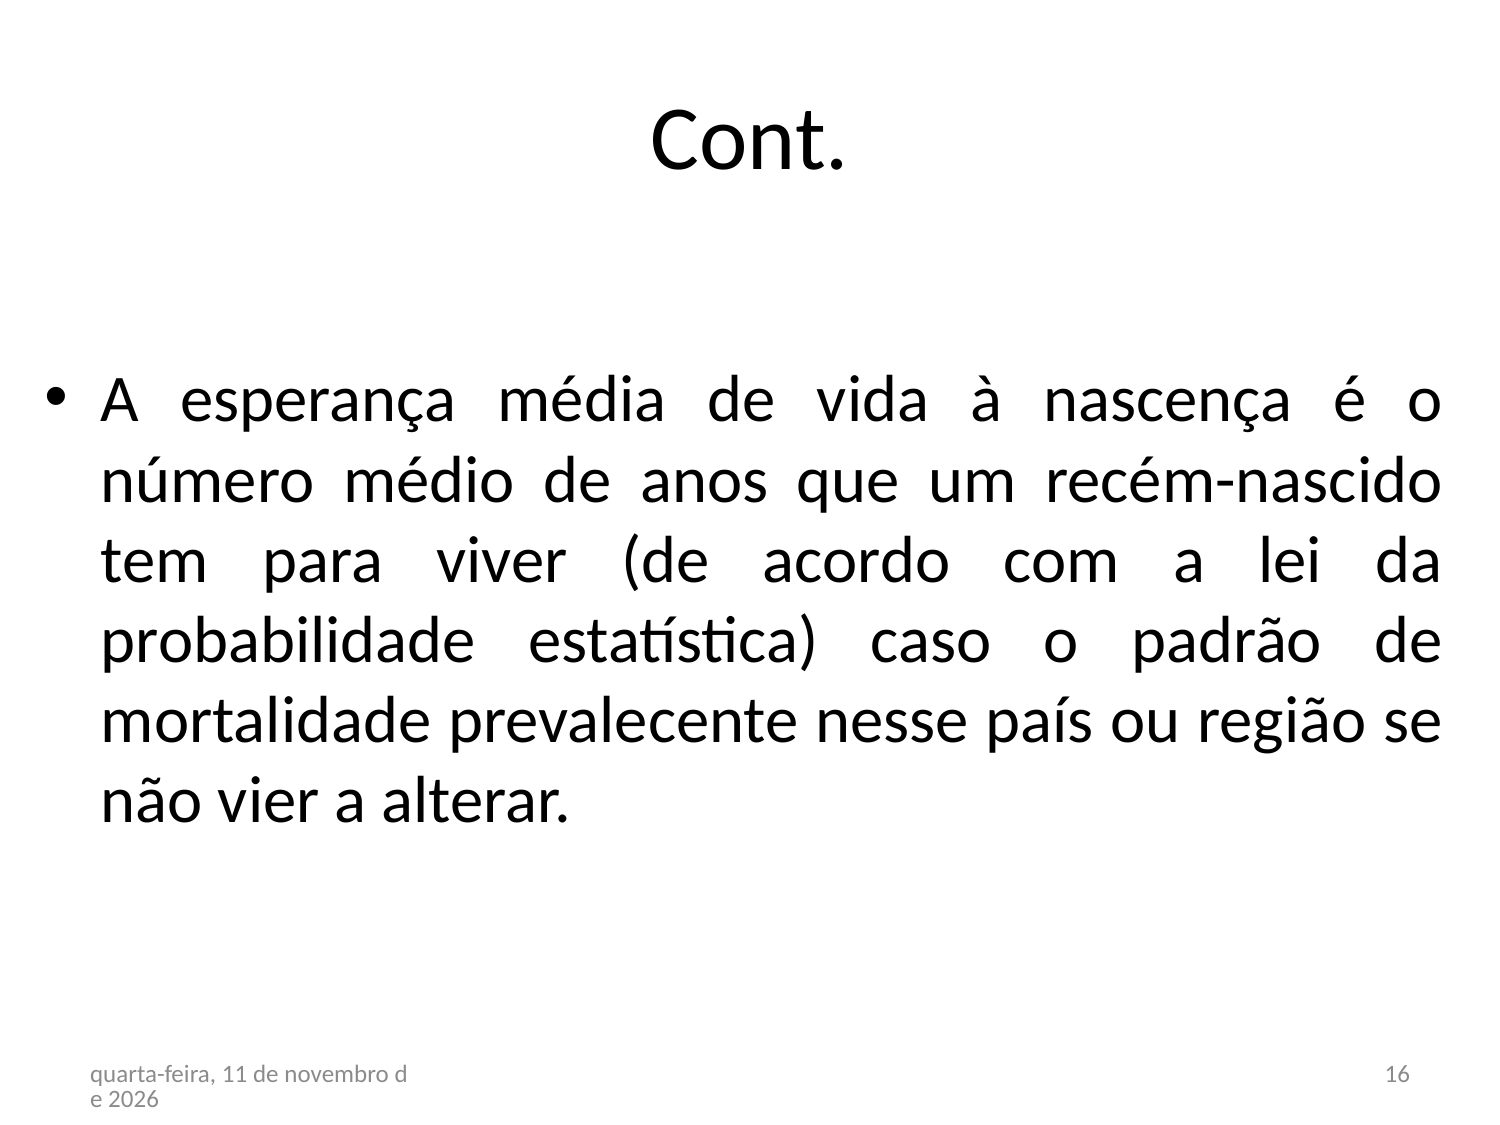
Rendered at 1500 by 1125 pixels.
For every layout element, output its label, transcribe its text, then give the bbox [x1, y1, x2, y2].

title Cont. [41, 45, 1459, 160]
list A esperança média de vida à nascença é o número médio de anos que um recém-nascido tem para viver (de acordo com a lei da probabilidade estatística) caso o padrão de mortalidade prevalecente nesse país ou região se não vier a alterar. [29, 160, 1459, 1059]
slide_number terça-feira, 27 de Março de 2012 [75, 1042, 425, 1103]
slide_number 16 [1074, 1042, 1425, 1103]
